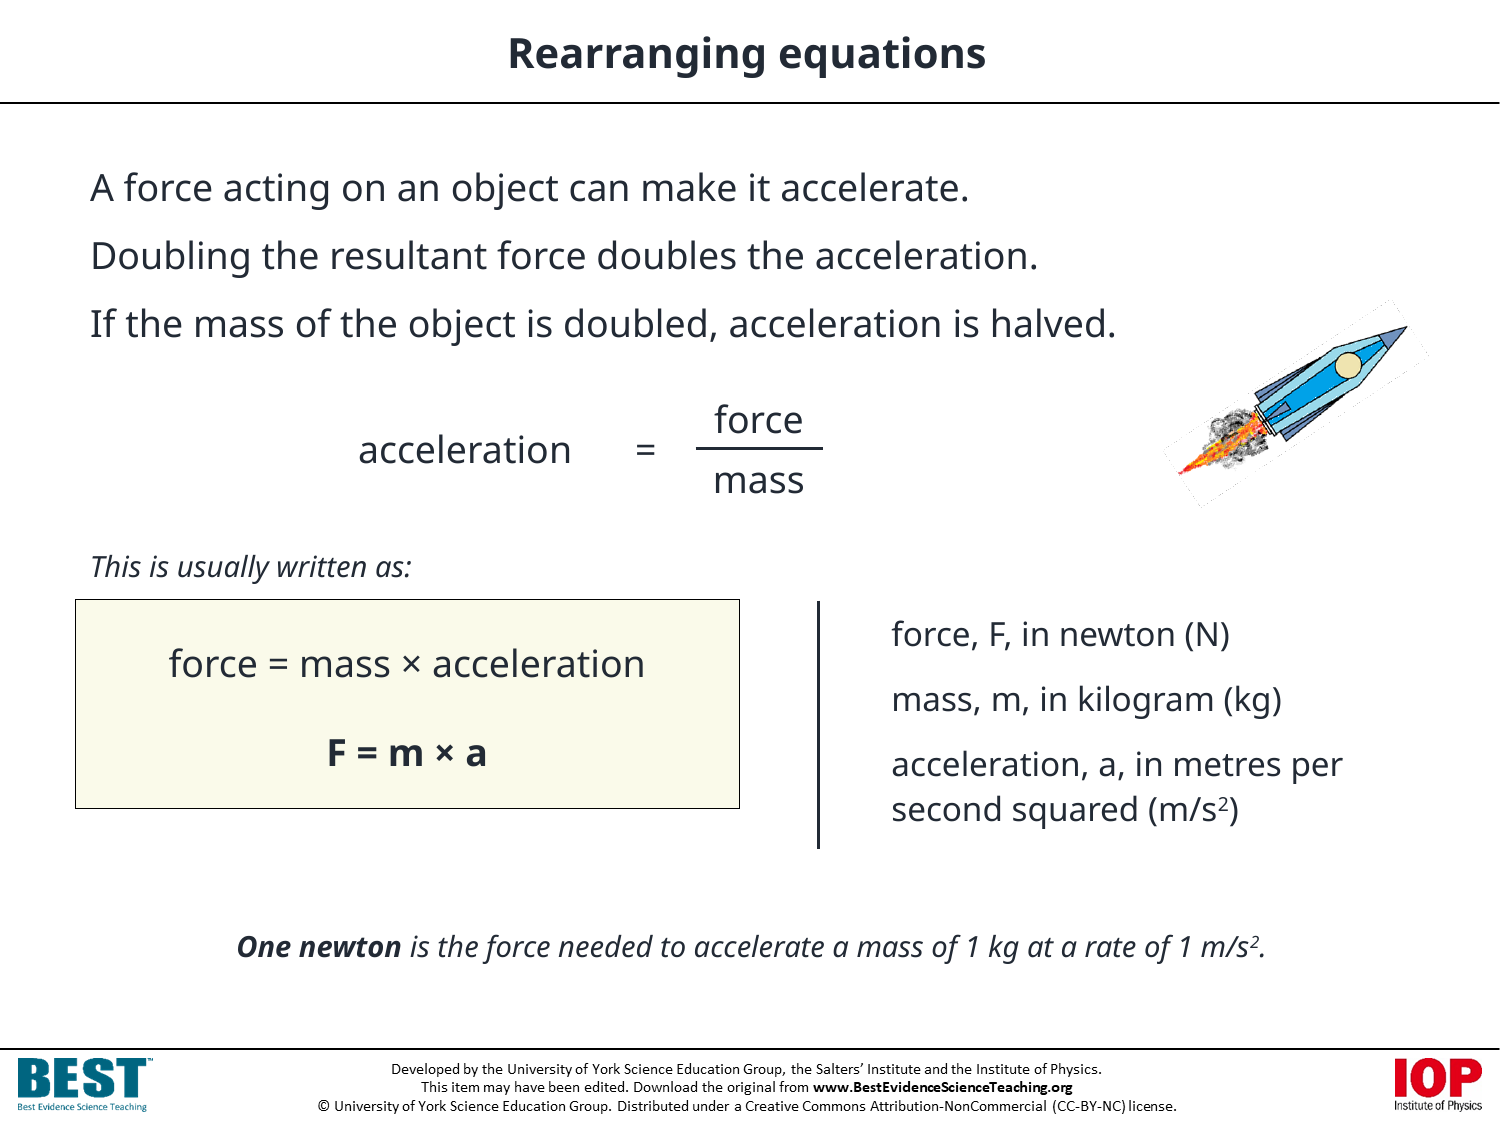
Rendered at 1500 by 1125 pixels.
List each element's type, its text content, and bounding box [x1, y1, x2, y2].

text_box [74, 540, 1429, 849]
picture [0, 102, 1500, 1125]
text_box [333, 388, 824, 510]
text_box Rearranging equations [23, 4, 1471, 99]
